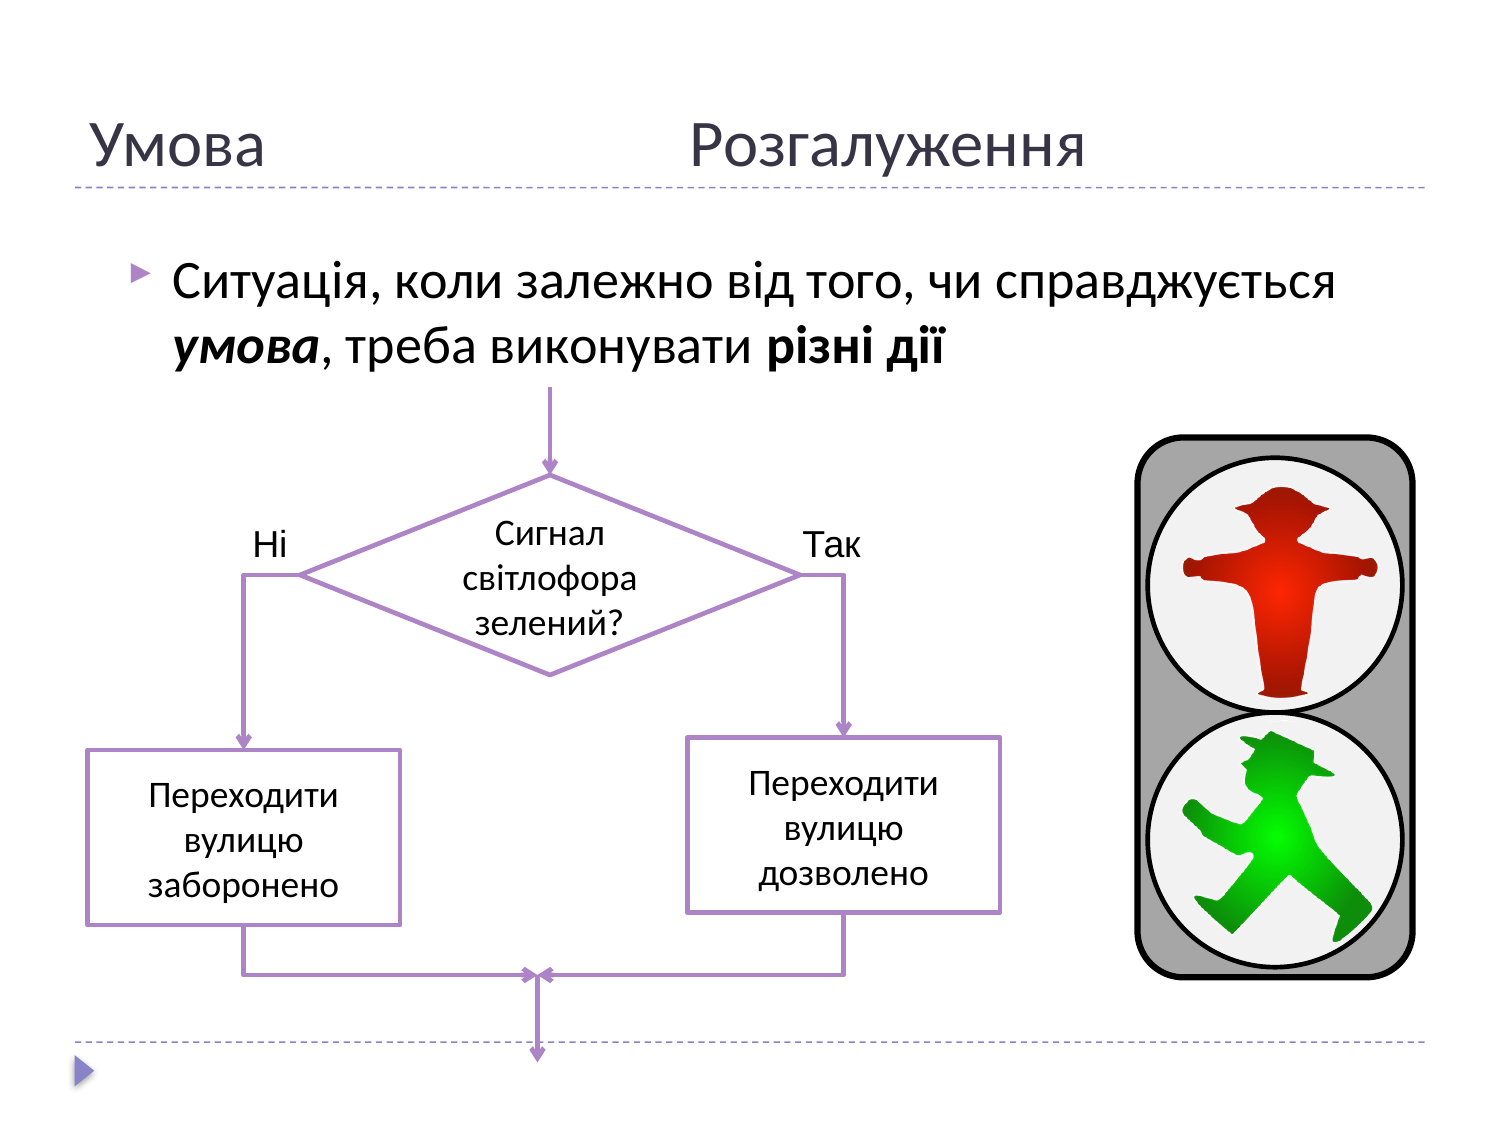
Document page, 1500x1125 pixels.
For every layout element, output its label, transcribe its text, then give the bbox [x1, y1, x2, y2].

text_box Переходити вулицю дозволено [686, 736, 1001, 914]
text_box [243, 574, 301, 751]
text_box Переходити вулицю заборонено [86, 748, 401, 926]
text_box Ні [237, 512, 325, 573]
title Умова Розгалуження [75, 24, 1425, 188]
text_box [365, 802, 416, 1098]
text_box Так [787, 512, 888, 573]
text_box Сигнал світлофора зелений? [300, 475, 799, 677]
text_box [659, 790, 722, 1098]
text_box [799, 574, 844, 738]
list Ситуація, коли залежно від того, чи справджується умова, треба виконувати різні дії [112, 237, 1463, 988]
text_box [1137, 437, 1413, 978]
